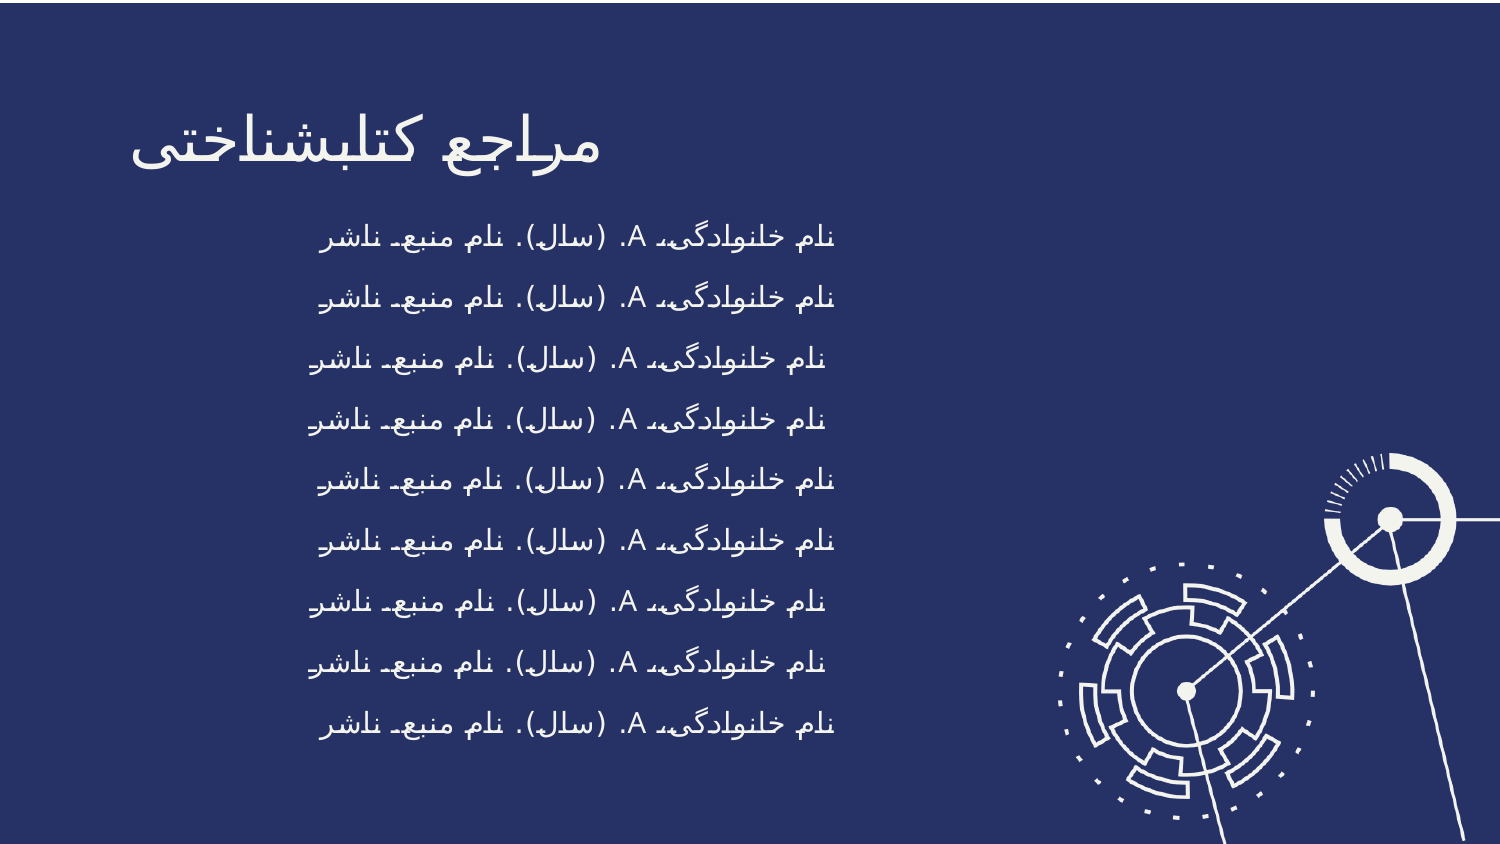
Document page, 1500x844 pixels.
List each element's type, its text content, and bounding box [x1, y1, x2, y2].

text_box [0, 3, 1500, 844]
title مراجع کتابشناختی [129, 97, 886, 241]
text_box نام خانوادگی، A. (سال). نام منبع. ناشر نام خانوادگی، A. (سال). نام منبع. ناشر نام خانوادگی، A. (سال). نام منبع. ناشر نام خانوادگی، A. (سال). نام منبع. ناشر نام خانوادگی، A. (سال). نام منبع. ناشر نام خانوادگی، A. (سال). نام منبع. ناشر نام خانوادگی، A. (سال). نام منبع. ناشر نام خانوادگی، A. (سال). نام منبع. ناشر نام خانوادگی، A. (سال). نام منبع. ناشر [129, 215, 838, 740]
picture [1058, 453, 1500, 844]
